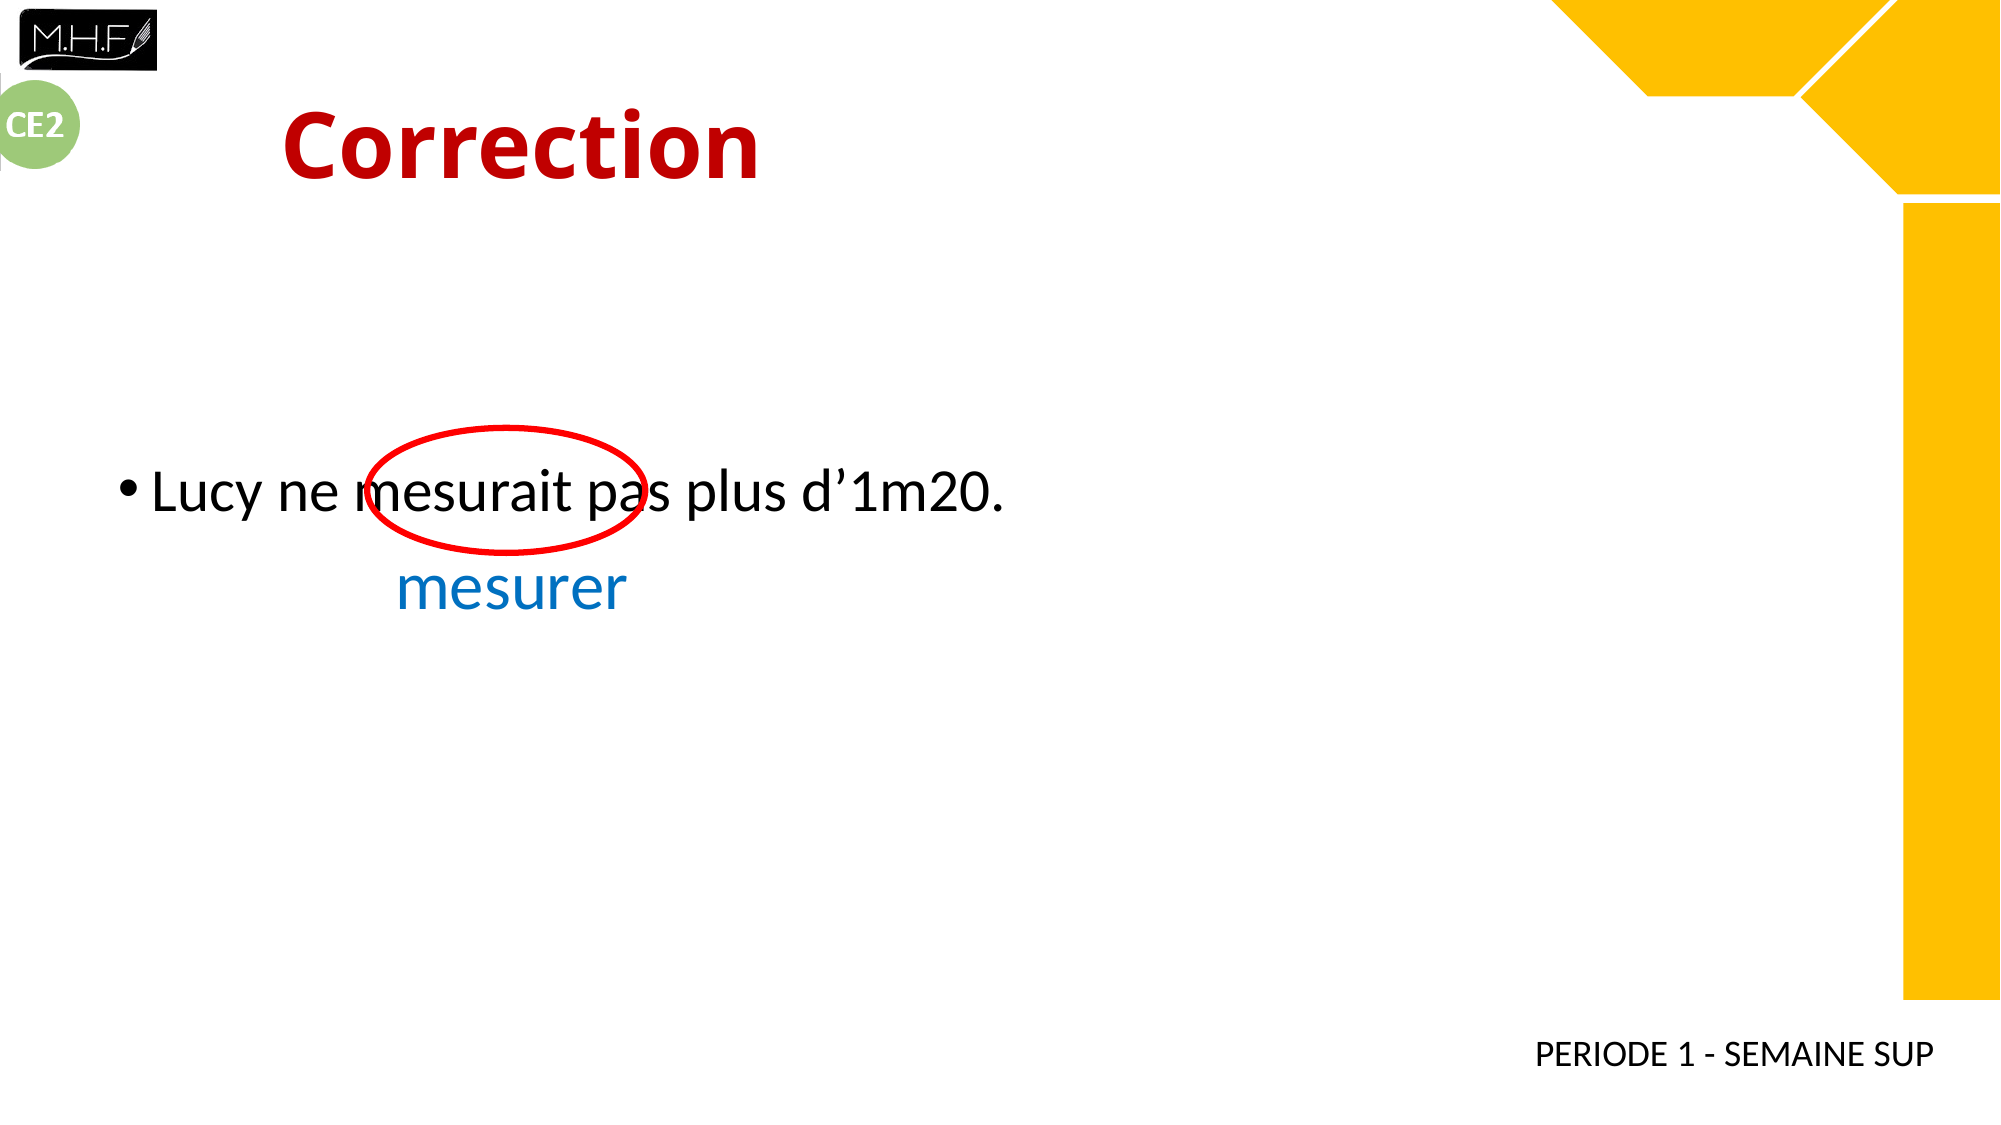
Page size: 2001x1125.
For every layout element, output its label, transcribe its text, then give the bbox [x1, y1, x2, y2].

text_box PERIODE 1 - SEMAINE SUP [1362, 1021, 1967, 1082]
text_box [1549, 0, 1892, 98]
text_box [1902, 202, 2000, 1001]
text_box Lucy ne mesurait pas plus d’1m20. [102, 328, 1934, 614]
title Correction [265, 40, 1526, 258]
text_box mesurer [380, 533, 673, 632]
text_box [1799, 0, 2000, 196]
picture [0, 7, 157, 171]
text_box [366, 426, 647, 533]
